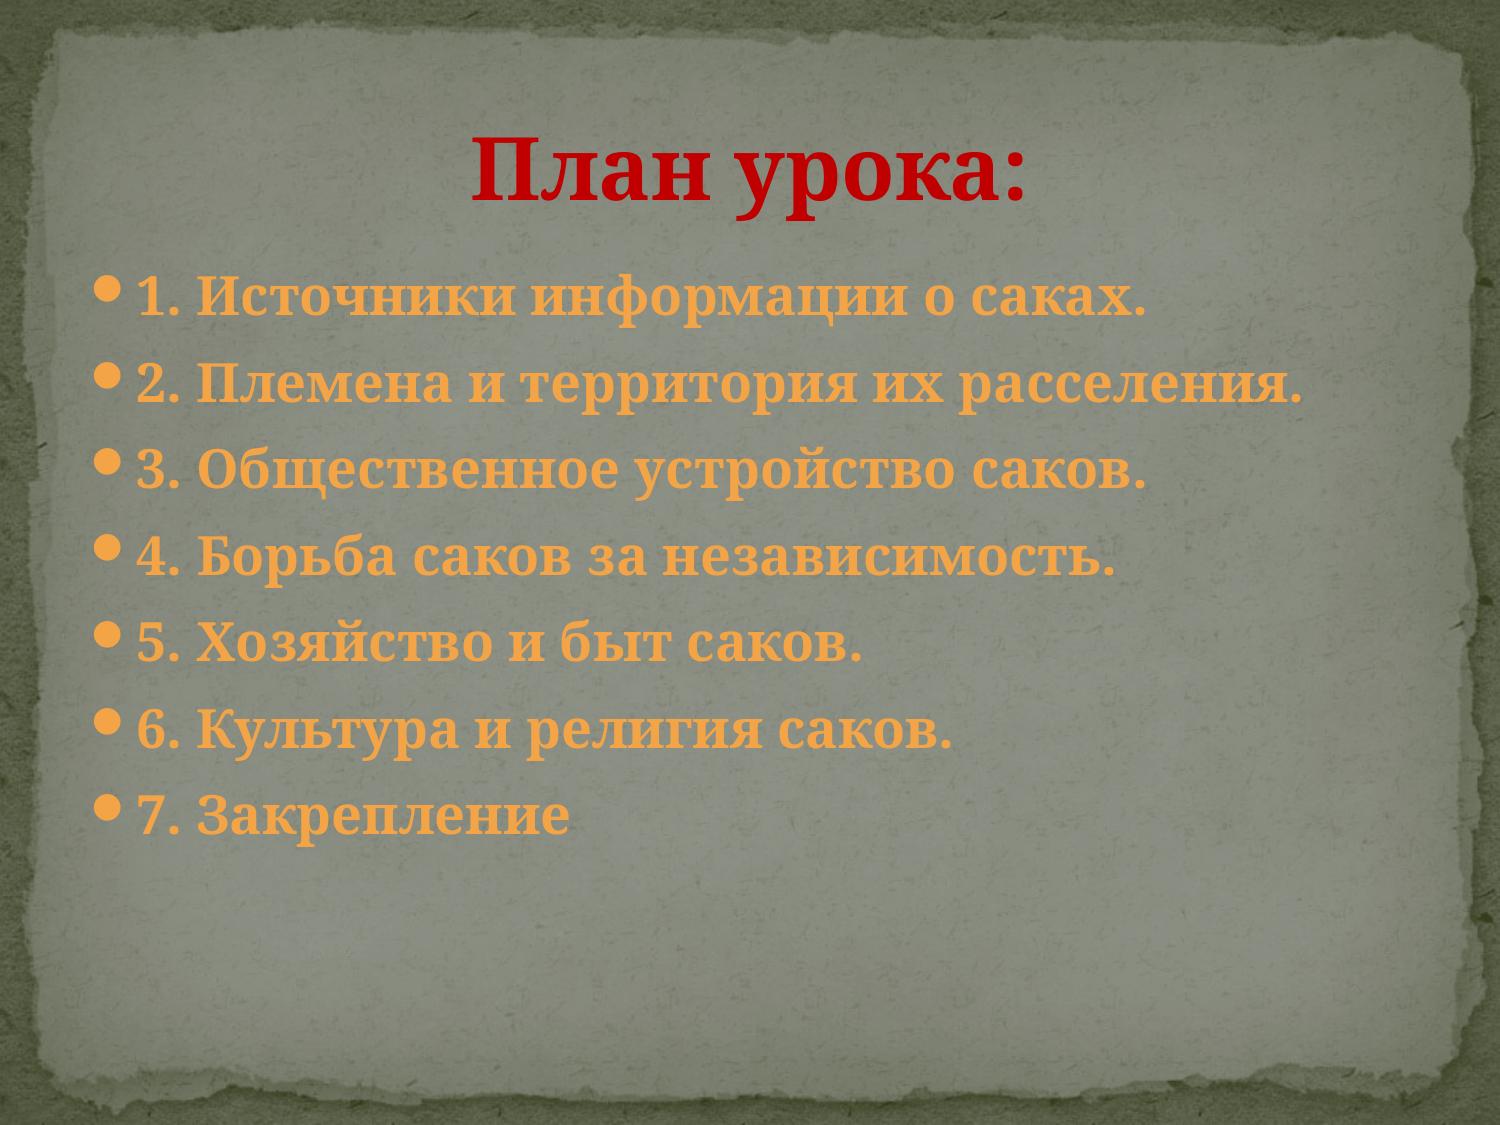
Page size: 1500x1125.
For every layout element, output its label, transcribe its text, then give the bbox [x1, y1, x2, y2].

list 1. Источники информации о саках. 2. Племена и территория их расселения. 3. Общественное устройство саков. 4. Борьба саков за независимость. 5. Хозяйство и быт саков. 6. Культура и религия саков. 7. Закрепление [74, 249, 1426, 1001]
title План урока: [74, 24, 1425, 225]
